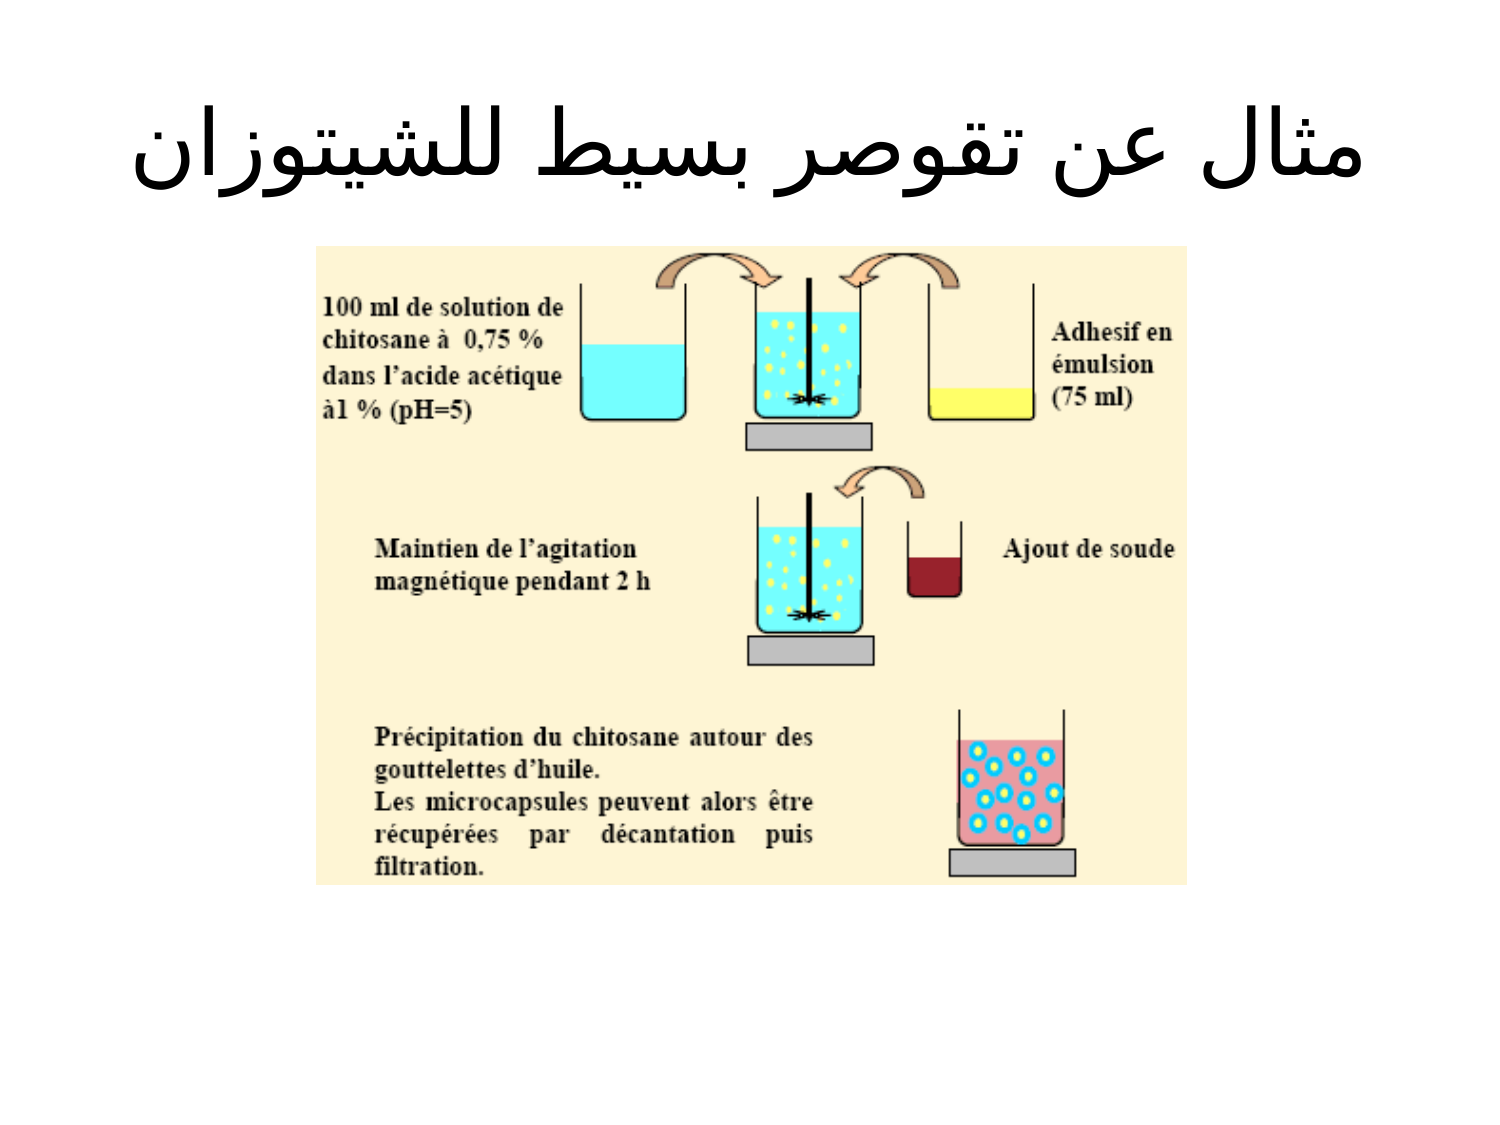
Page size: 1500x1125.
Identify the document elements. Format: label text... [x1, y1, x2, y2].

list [316, 245, 1187, 885]
title مثال عن تقوصر بسيط للشيتوزان [75, 45, 1425, 233]
